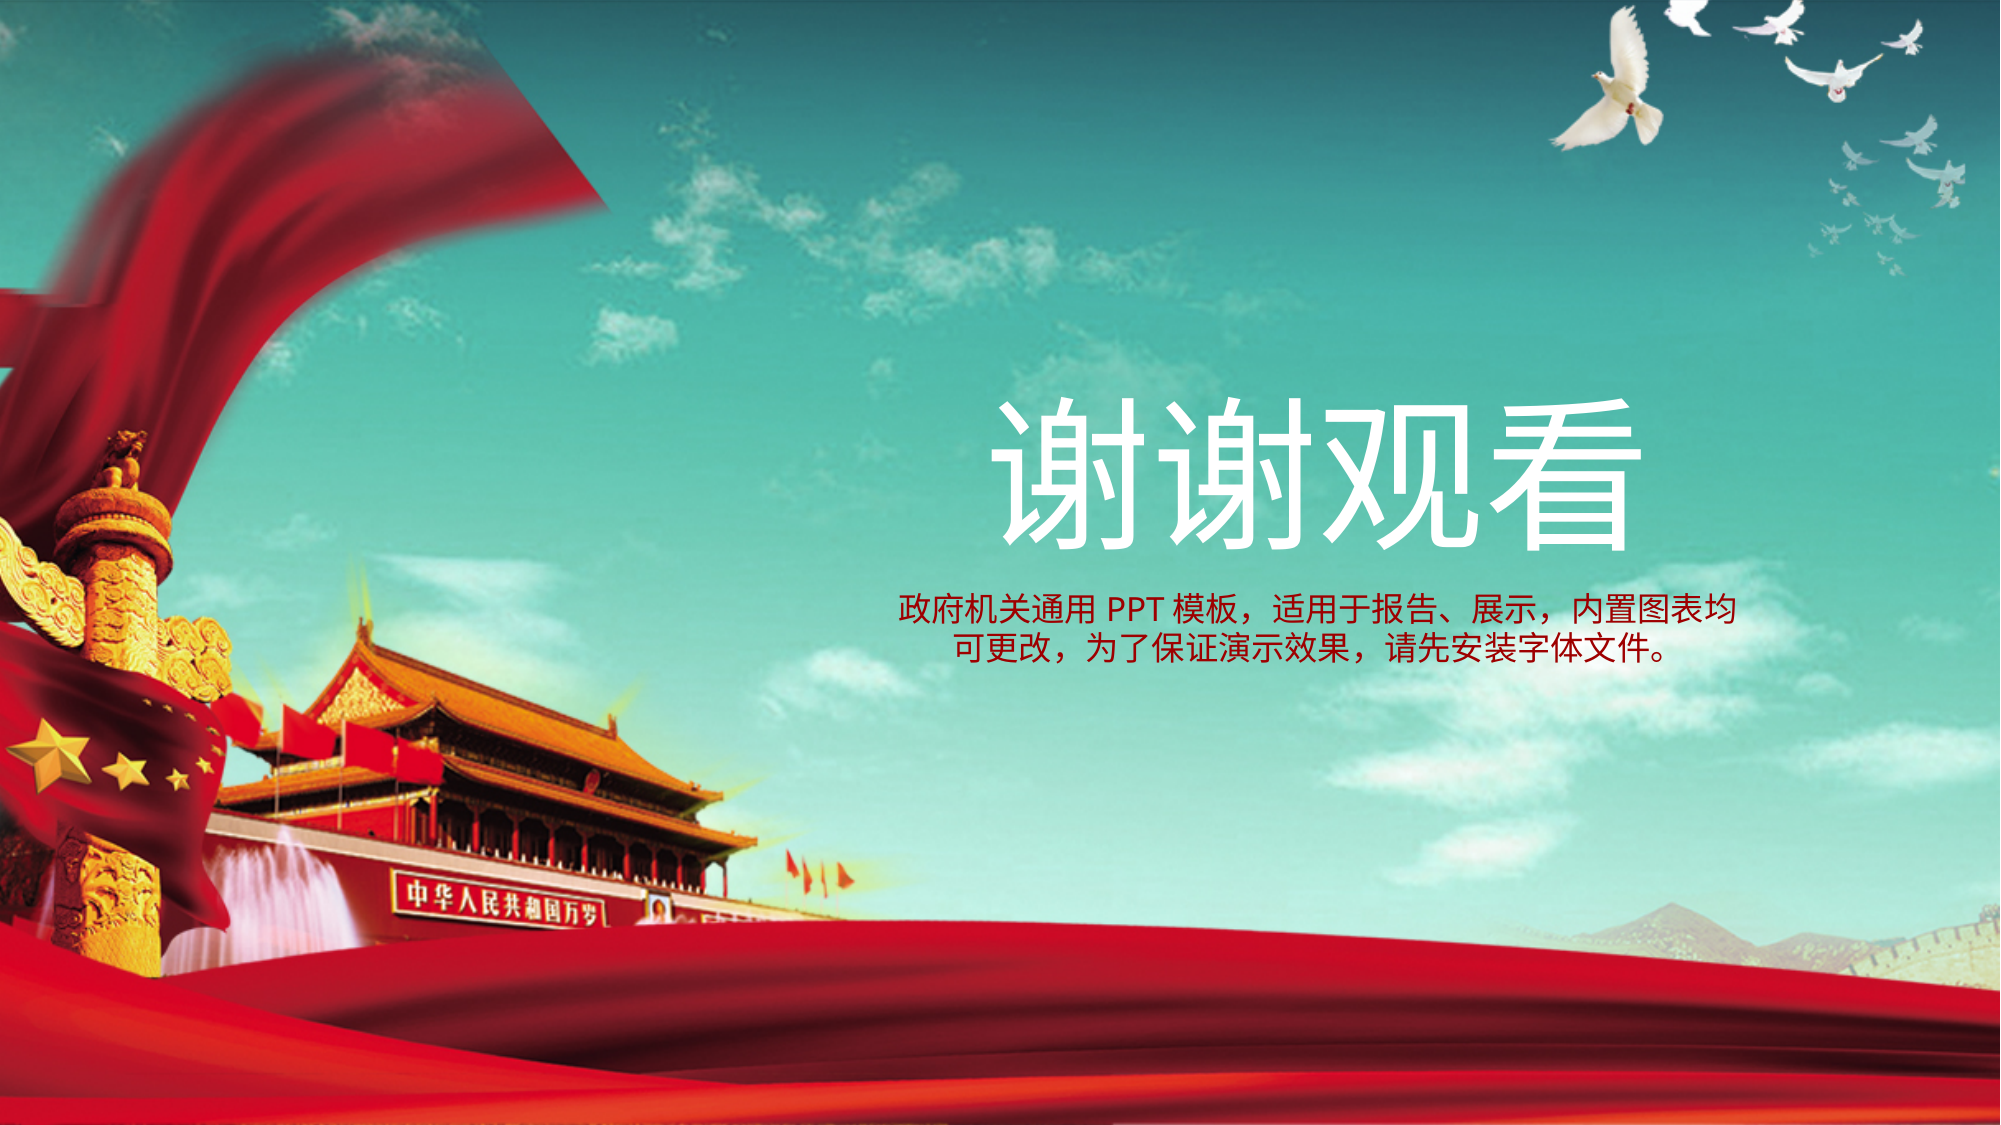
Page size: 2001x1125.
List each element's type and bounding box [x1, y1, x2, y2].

picture [0, 0, 2000, 1125]
text_box [574, 363, 2000, 677]
